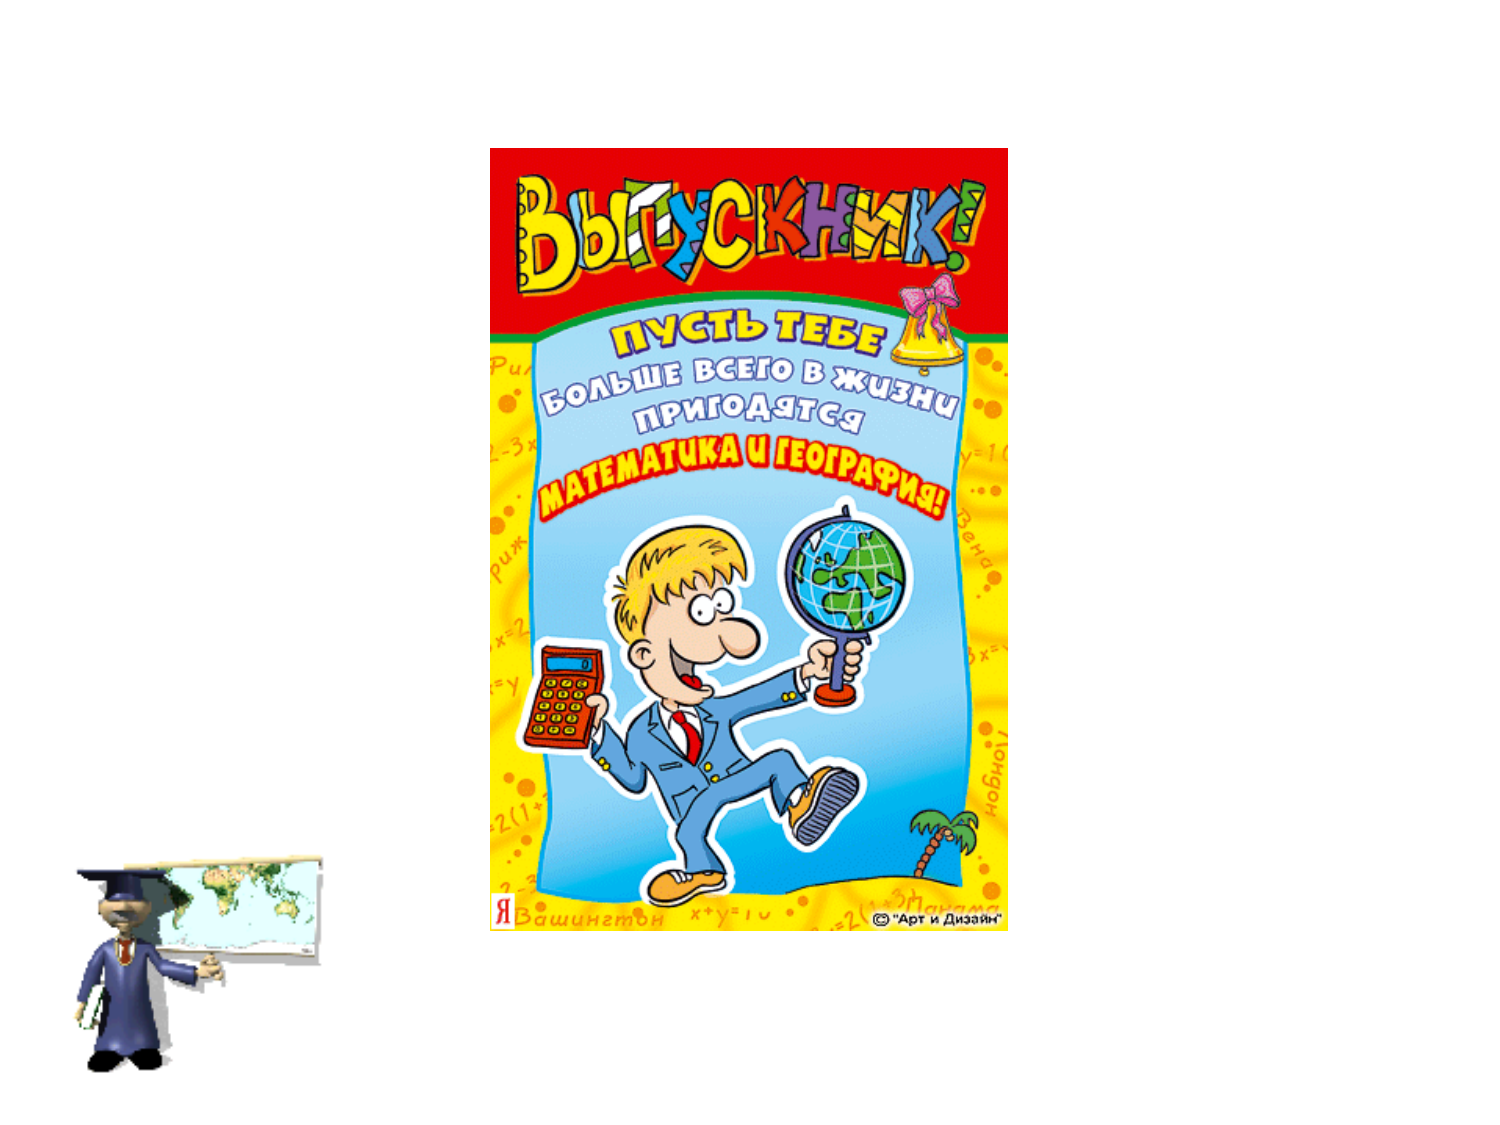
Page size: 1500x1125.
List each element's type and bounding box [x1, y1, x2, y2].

picture [489, 148, 1008, 931]
picture [29, 845, 349, 1079]
